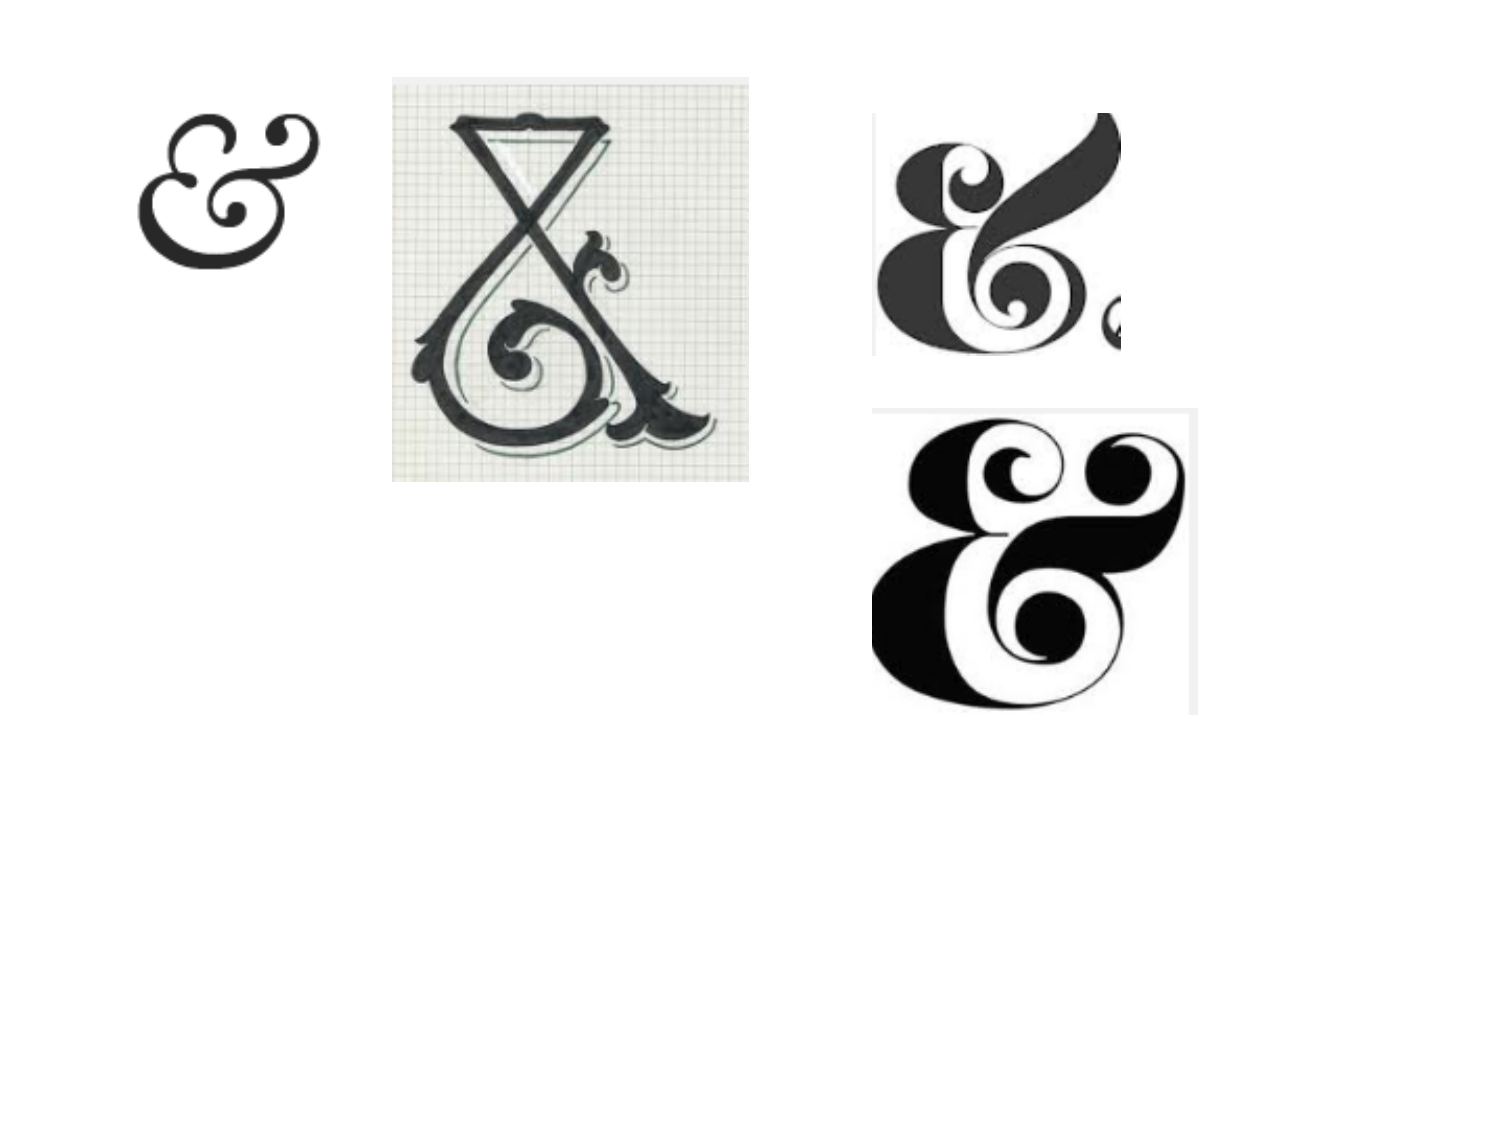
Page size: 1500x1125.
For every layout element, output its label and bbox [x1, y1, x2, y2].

picture [872, 407, 1199, 715]
picture [872, 113, 1121, 356]
picture [392, 77, 750, 483]
picture [132, 77, 329, 301]
